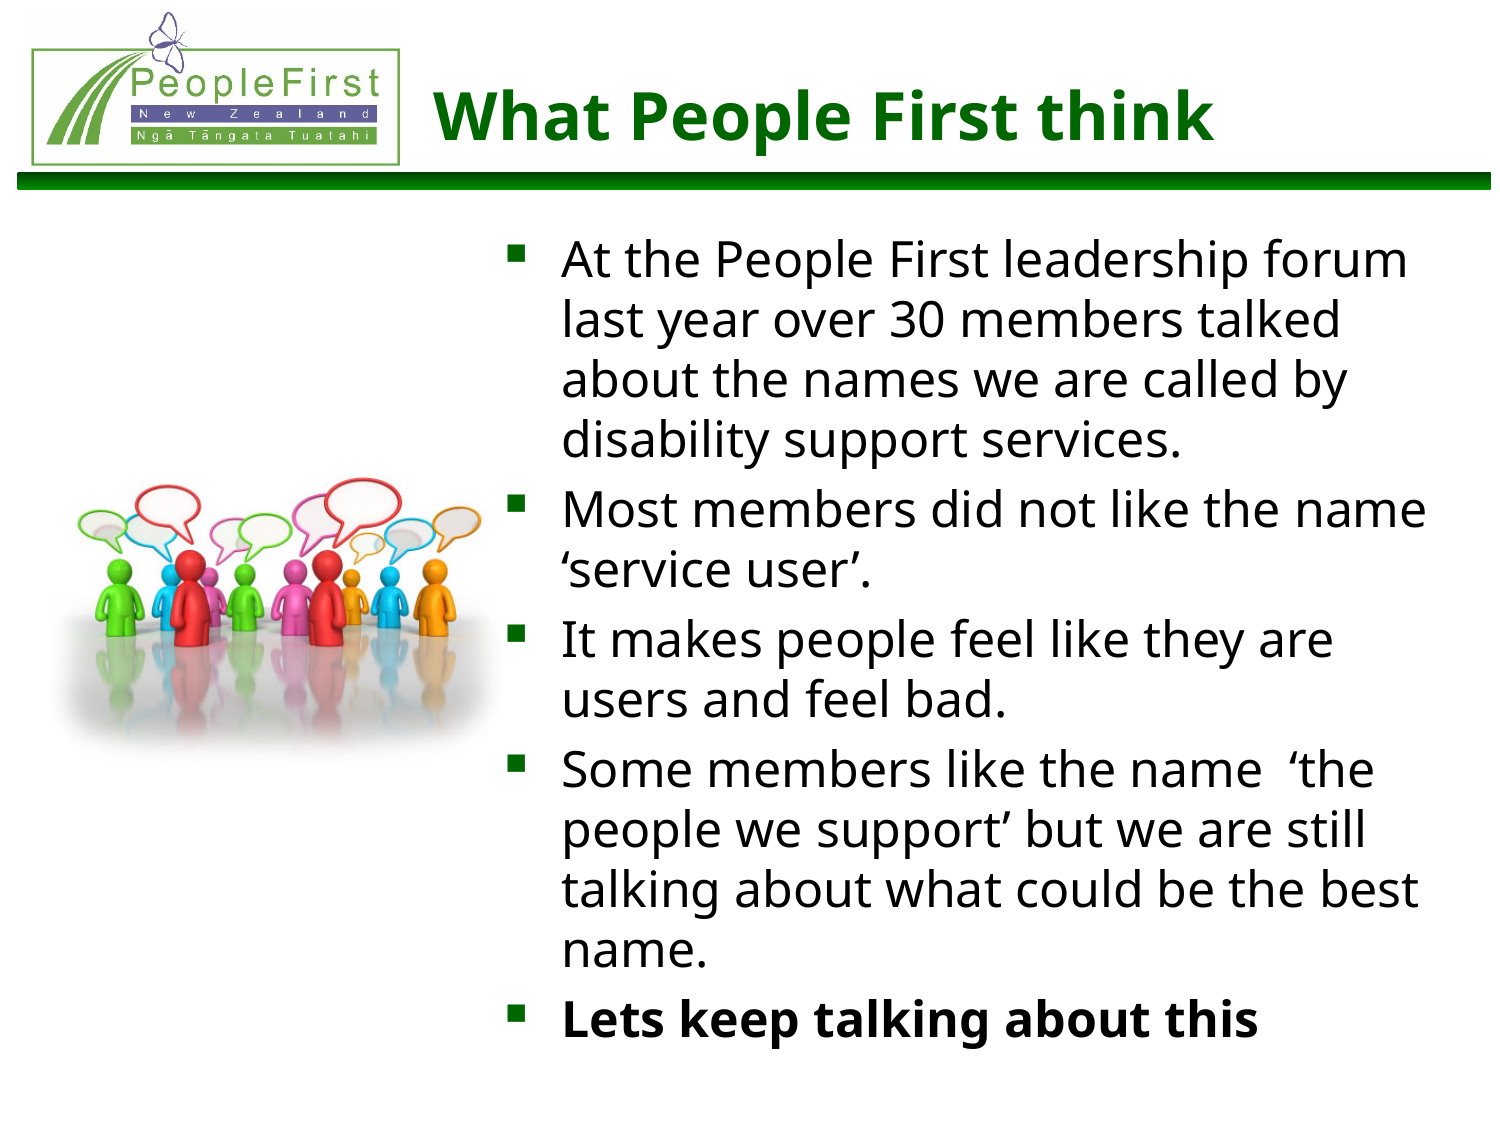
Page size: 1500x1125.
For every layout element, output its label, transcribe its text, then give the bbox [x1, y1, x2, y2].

title What People First think [419, 66, 1491, 145]
list At the People First leadership forum last year over 30 members talked about the names we are called by disability support services. Most members did not like the name ‘service user’. It makes people feel like they are users and feel bad. Some members like the name ‘the people we support’ but we are still talking about what could be the best name. Lets keep talking about this [490, 219, 1469, 1083]
picture [31, 11, 400, 166]
picture [38, 441, 514, 785]
